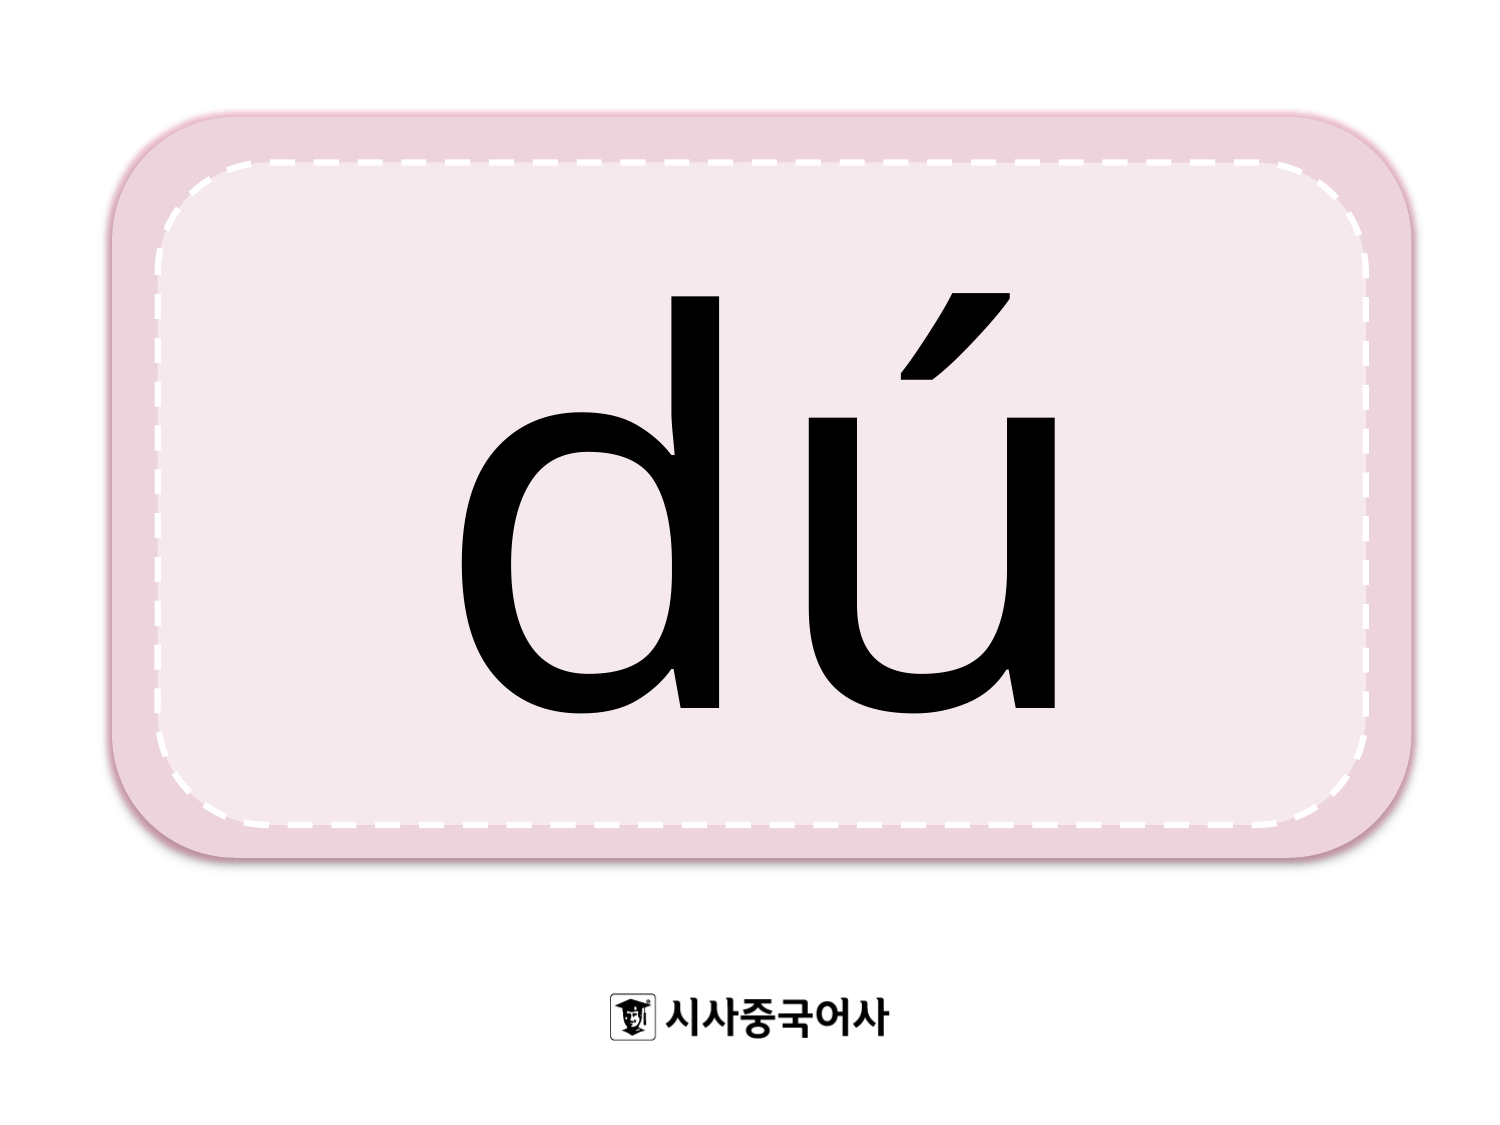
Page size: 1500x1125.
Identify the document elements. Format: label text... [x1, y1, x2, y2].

text_box dú [162, 160, 1371, 824]
picture [602, 987, 898, 1047]
